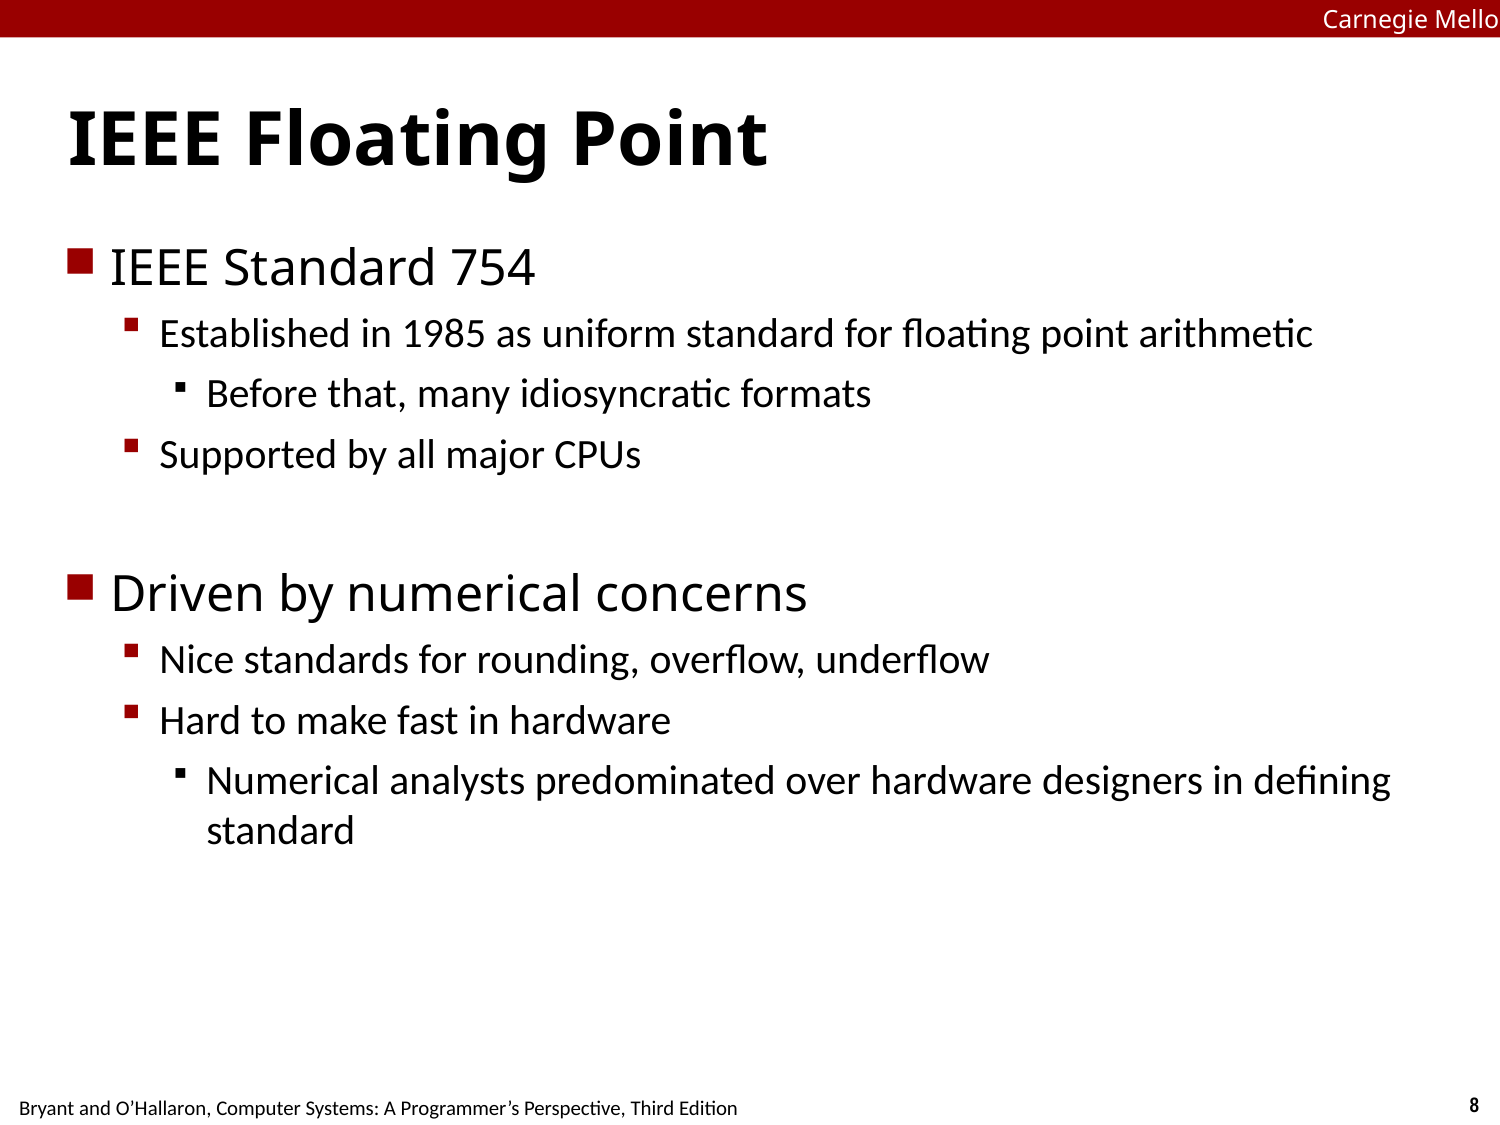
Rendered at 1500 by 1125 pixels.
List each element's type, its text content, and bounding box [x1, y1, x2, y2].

text_box [0, 0, 1500, 38]
list IEEE Standard 754 Established in 1985 as uniform standard for floating point arithmetic Before that, many idiosyncratic formats Supported by all major CPUs Driven by numerical concerns Nice standards for rounding, overflow, underflow Hard to make fast in hardware Numerical analysts predominated over hardware designers in defining standard [62, 228, 1438, 1122]
text_box Carnegie Mellon [1322, 3, 1500, 33]
title IEEE Floating Point [62, 41, 1438, 228]
